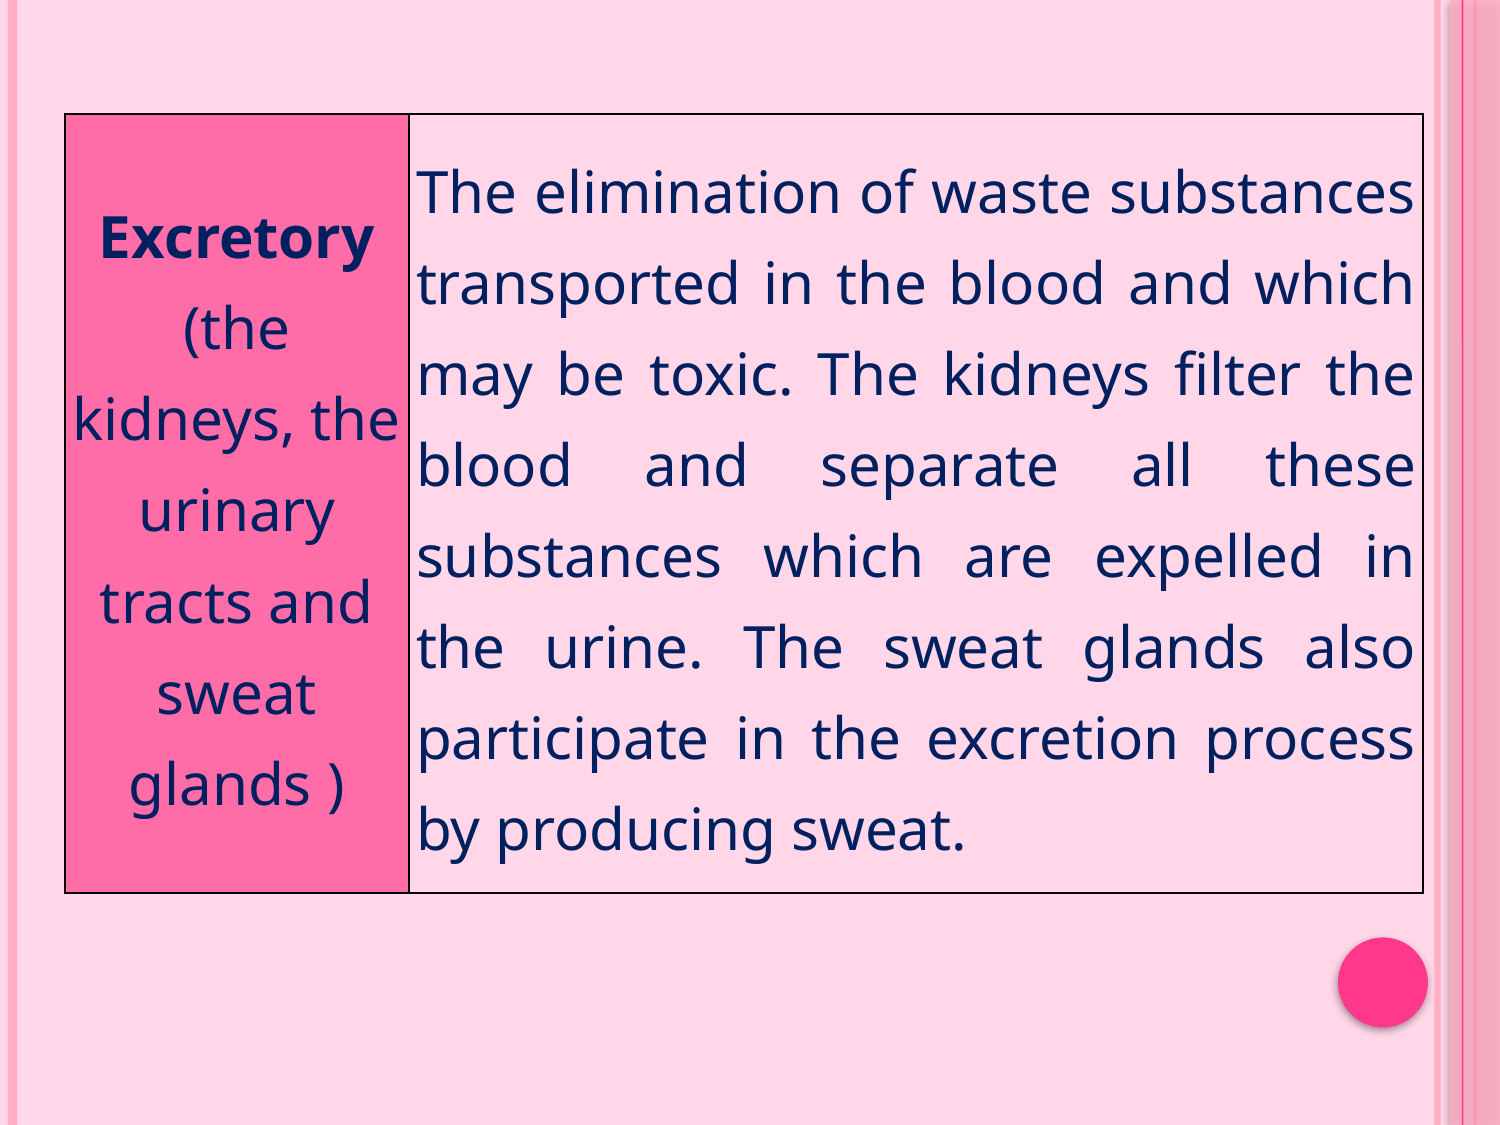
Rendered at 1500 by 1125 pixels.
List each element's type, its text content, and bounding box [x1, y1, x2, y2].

table_header Excretory (the kidneys, the urinary tracts and sweat glands ) [66, 115, 408, 892]
table_header The elimination of waste substances transported in the blood and which may be toxic. The kidneys filter the blood and separate all these substances which are expelled in the urine. The sweat glands also participate in the excretion process by producing sweat. [410, 115, 1422, 892]
